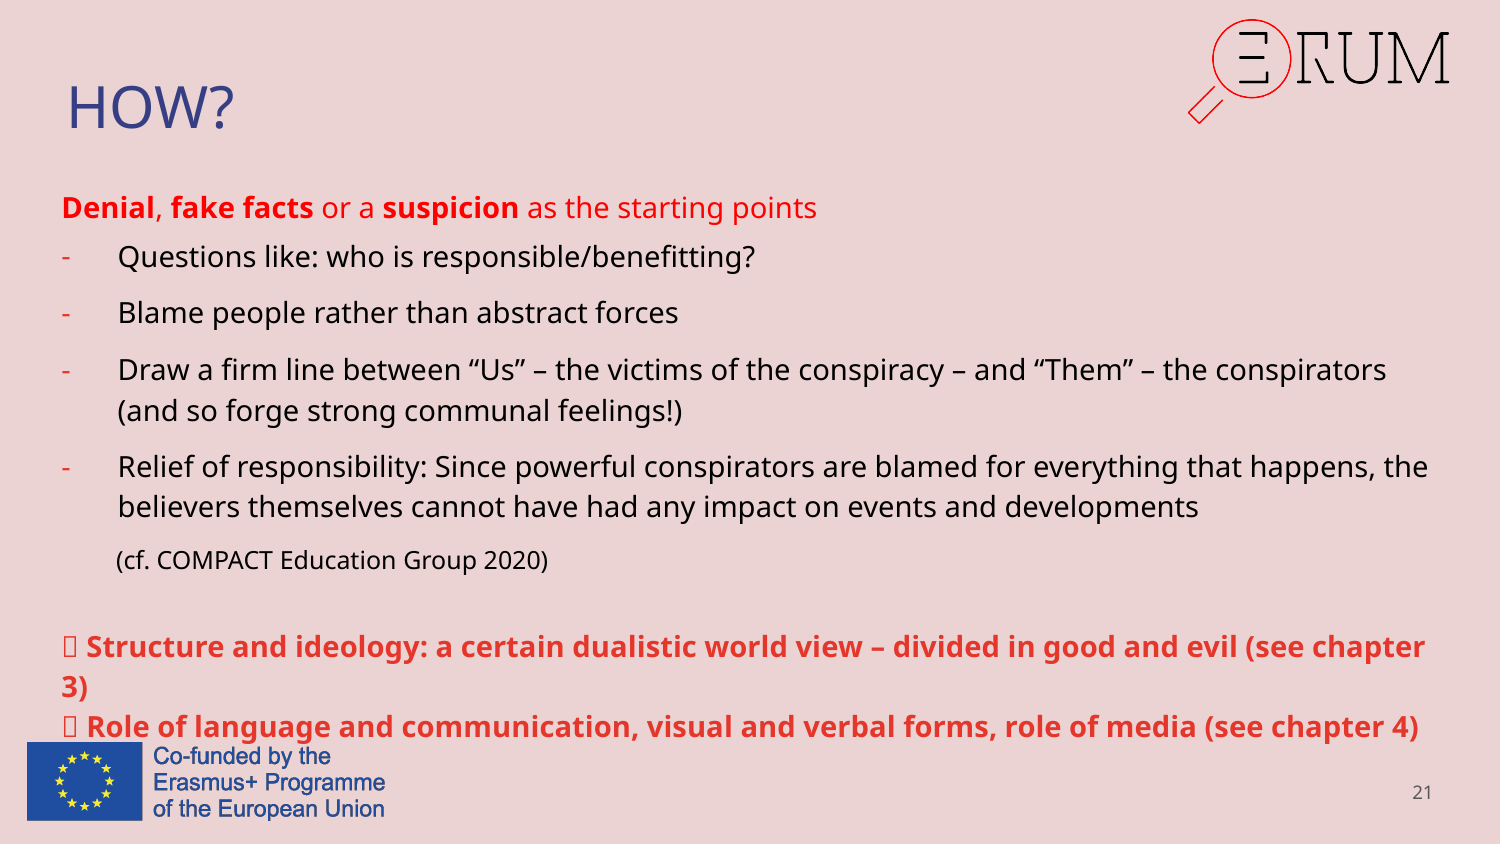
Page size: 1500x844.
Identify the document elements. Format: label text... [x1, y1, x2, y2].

picture [27, 742, 385, 821]
title HOW? [51, 55, 1168, 150]
picture [1136, 0, 1500, 137]
slide_number 21 [1358, 761, 1449, 826]
list Denial, fake facts or a suspicion as the starting points Questions like: who is responsible/benefitting? Blame people rather than abstract forces Draw a firm line between “Us” – the victims of the conspiracy – and “Them” – the conspirators (and so forge strong communal feelings!) Relief of responsibility: Since powerful conspirators are blamed for everything that happens, the believers themselves cannot have had any impact on events and developments (cf. COMPACT Education Group 2020)  Structure and ideology: a certain dualistic world view – divided in good and evil (see chapter 3)  Role of language and communication, visual and verbal forms, role of media (see chapter 4) [27, 169, 1449, 729]
